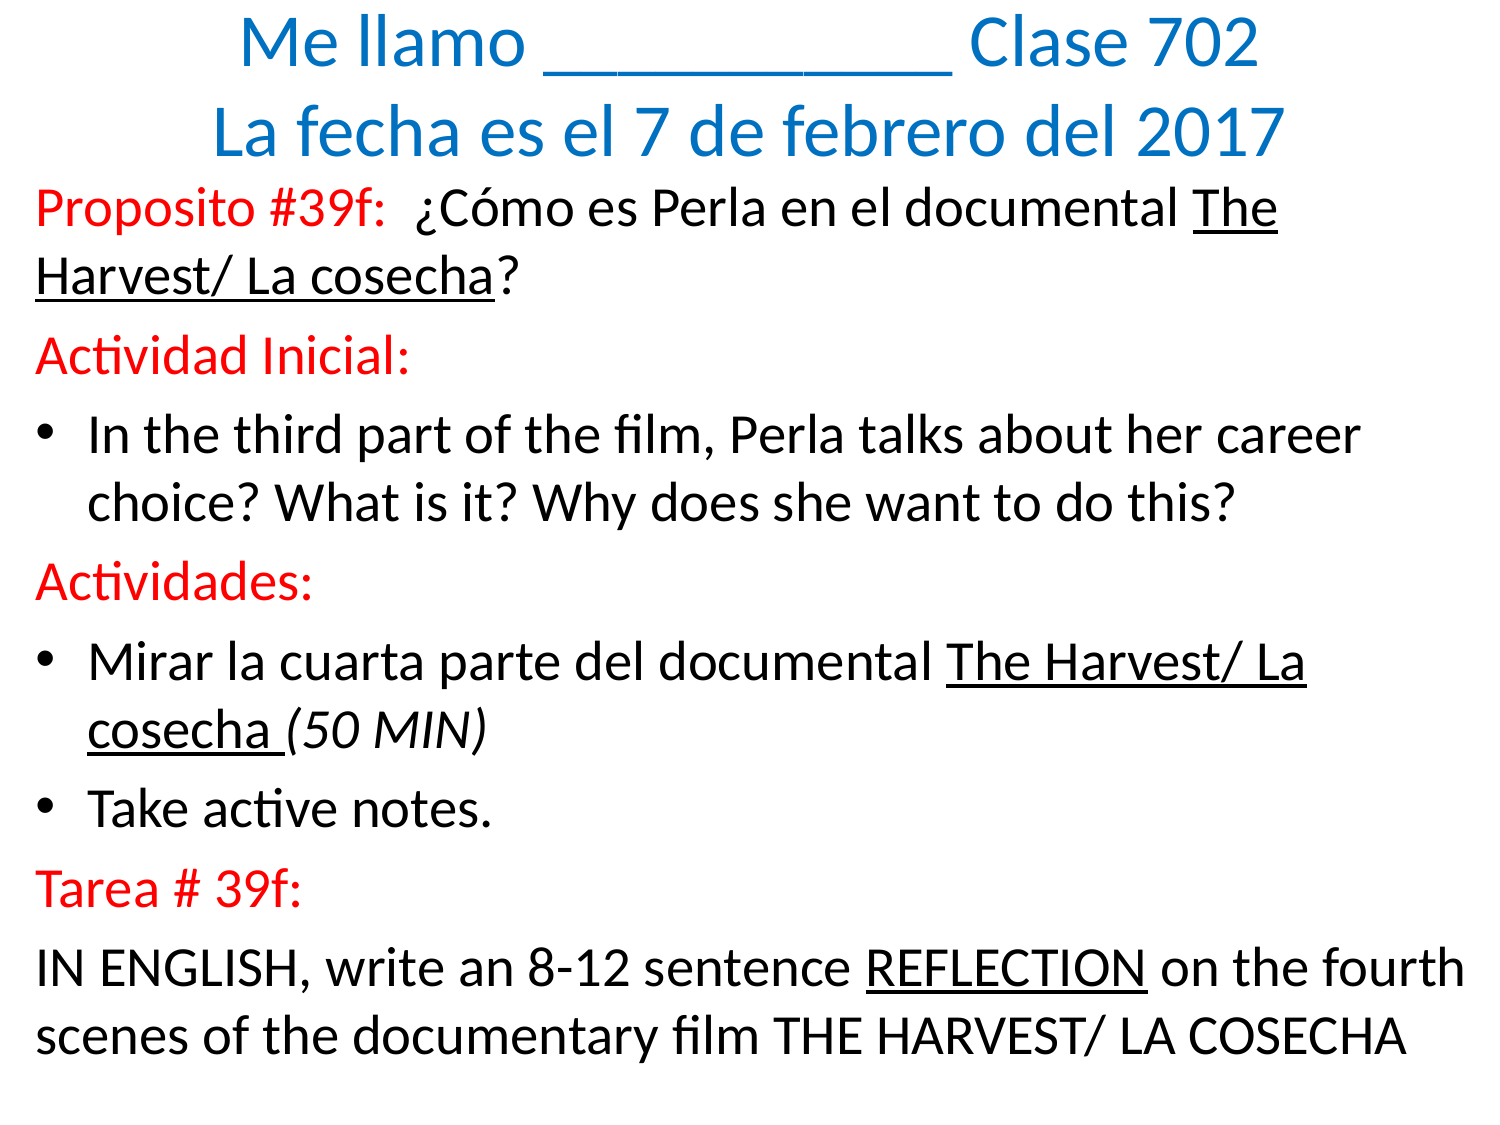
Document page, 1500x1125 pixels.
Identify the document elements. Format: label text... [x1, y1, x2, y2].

list Proposito #39f: ¿Cómo es Perla en el documental The Harvest/ La cosecha? Actividad Inicial: In the third part of the film, Perla talks about her career choice? What is it? Why does she want to do this? Actividades: Mirar la cuarta parte del documental The Harvest/ La cosecha (50 MIN) Take active notes. Tarea # 39f: IN ENGLISH, write an 8-12 sentence REFLECTION on the fourth scenes of the documentary film THE HARVEST/ LA COSECHA [20, 162, 1496, 1125]
title Me llamo ___________ Clase 702 La fecha es el 7 de febrero del 2017 [75, 0, 1425, 162]
